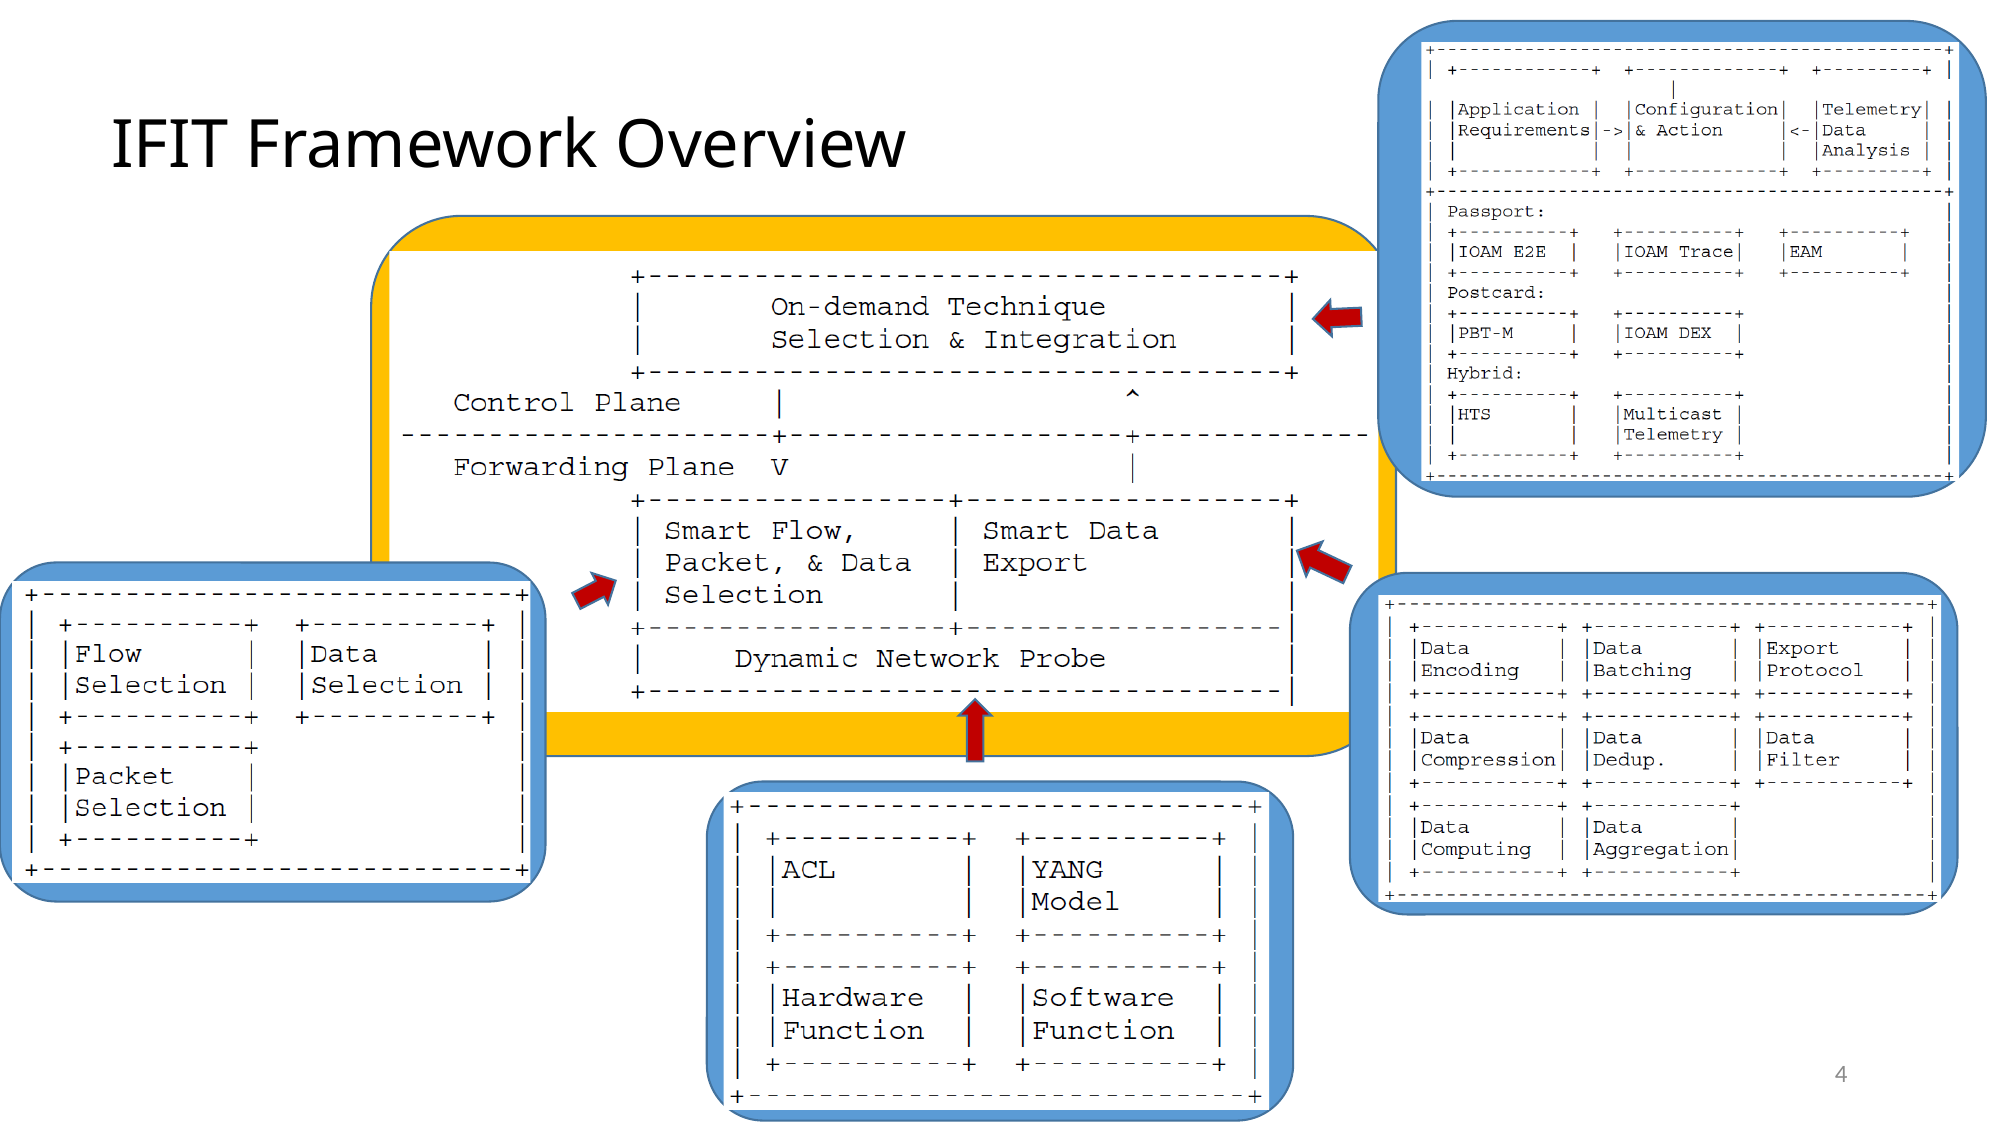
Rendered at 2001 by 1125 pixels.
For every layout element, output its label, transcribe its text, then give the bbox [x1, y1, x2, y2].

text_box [371, 215, 1396, 757]
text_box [706, 781, 1294, 1121]
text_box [0, 562, 546, 902]
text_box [1378, 20, 1986, 497]
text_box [1349, 572, 1958, 915]
slide_number 4 [1412, 1042, 1863, 1103]
text_box [965, 757, 985, 763]
title IFIT Framework Overview [96, 36, 1378, 255]
